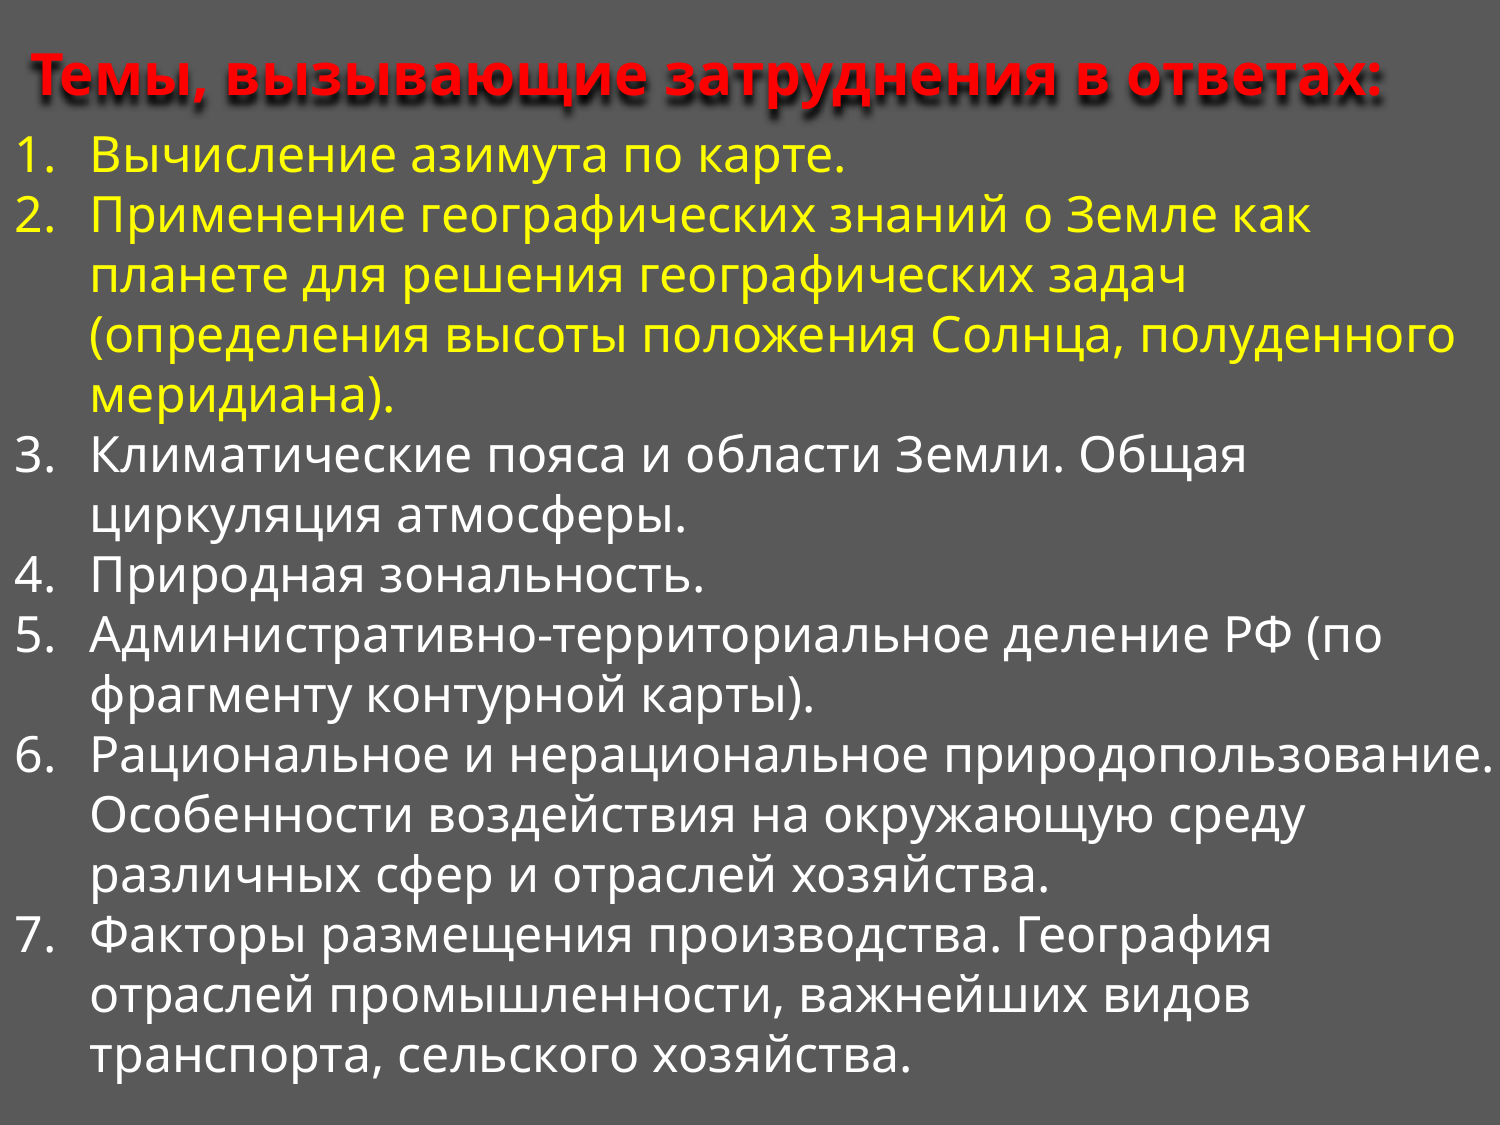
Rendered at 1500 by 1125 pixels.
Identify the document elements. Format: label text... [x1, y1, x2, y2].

text_box Темы, вызывающие затруднения в ответах: [15, 29, 1399, 115]
text_box Вычисление азимута по карте. Применение географических знаний о Земле как планете для решения географических задач (определения высоты положения Солнца, полуденного меридиана). Климатические пояса и области Земли. Общая циркуляция атмосферы. Природная зональность. Административно-территориальное деление РФ (по фрагменту контурной карты). Рациональное и нерациональное природопользование. Особенности воздействия на окружающую среду различных сфер и отраслей хозяйства. Факторы размещения производства. География отраслей промышленности, важнейших видов транспорта, сельского хозяйства. [0, 115, 1500, 1090]
